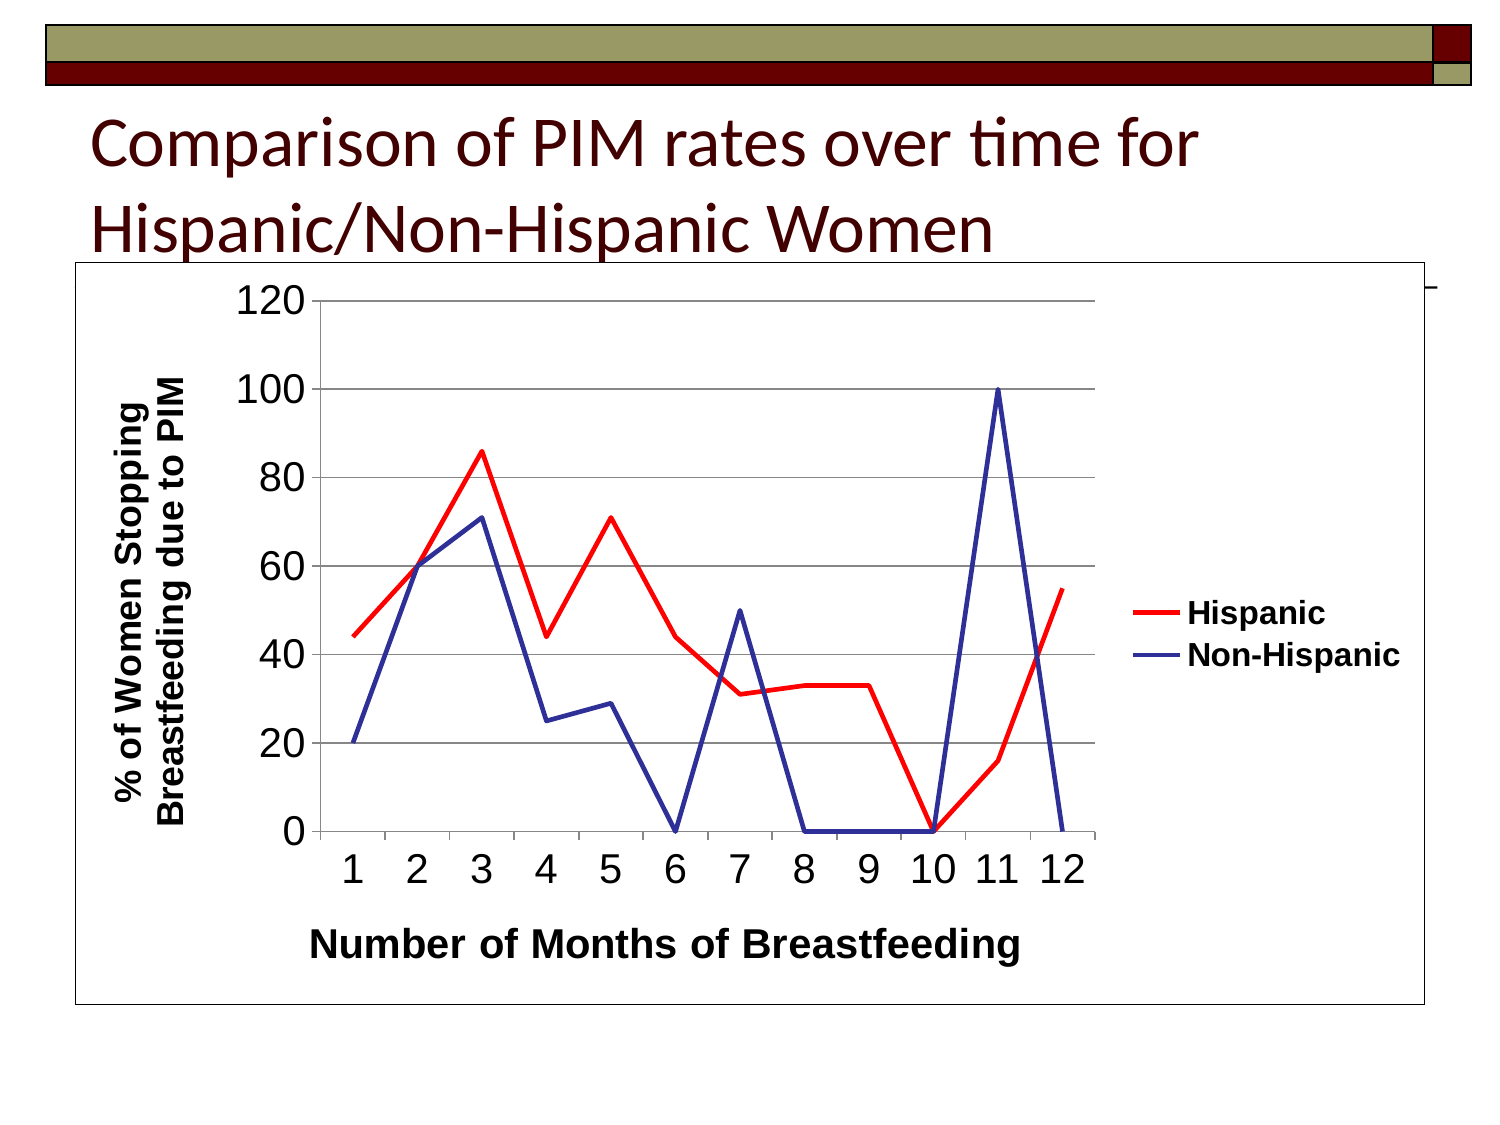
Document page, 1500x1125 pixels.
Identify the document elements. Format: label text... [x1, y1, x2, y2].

title Comparison of PIM rates over time for Hispanic/Non-Hispanic Women [74, 87, 1426, 262]
chart [74, 262, 1426, 1006]
